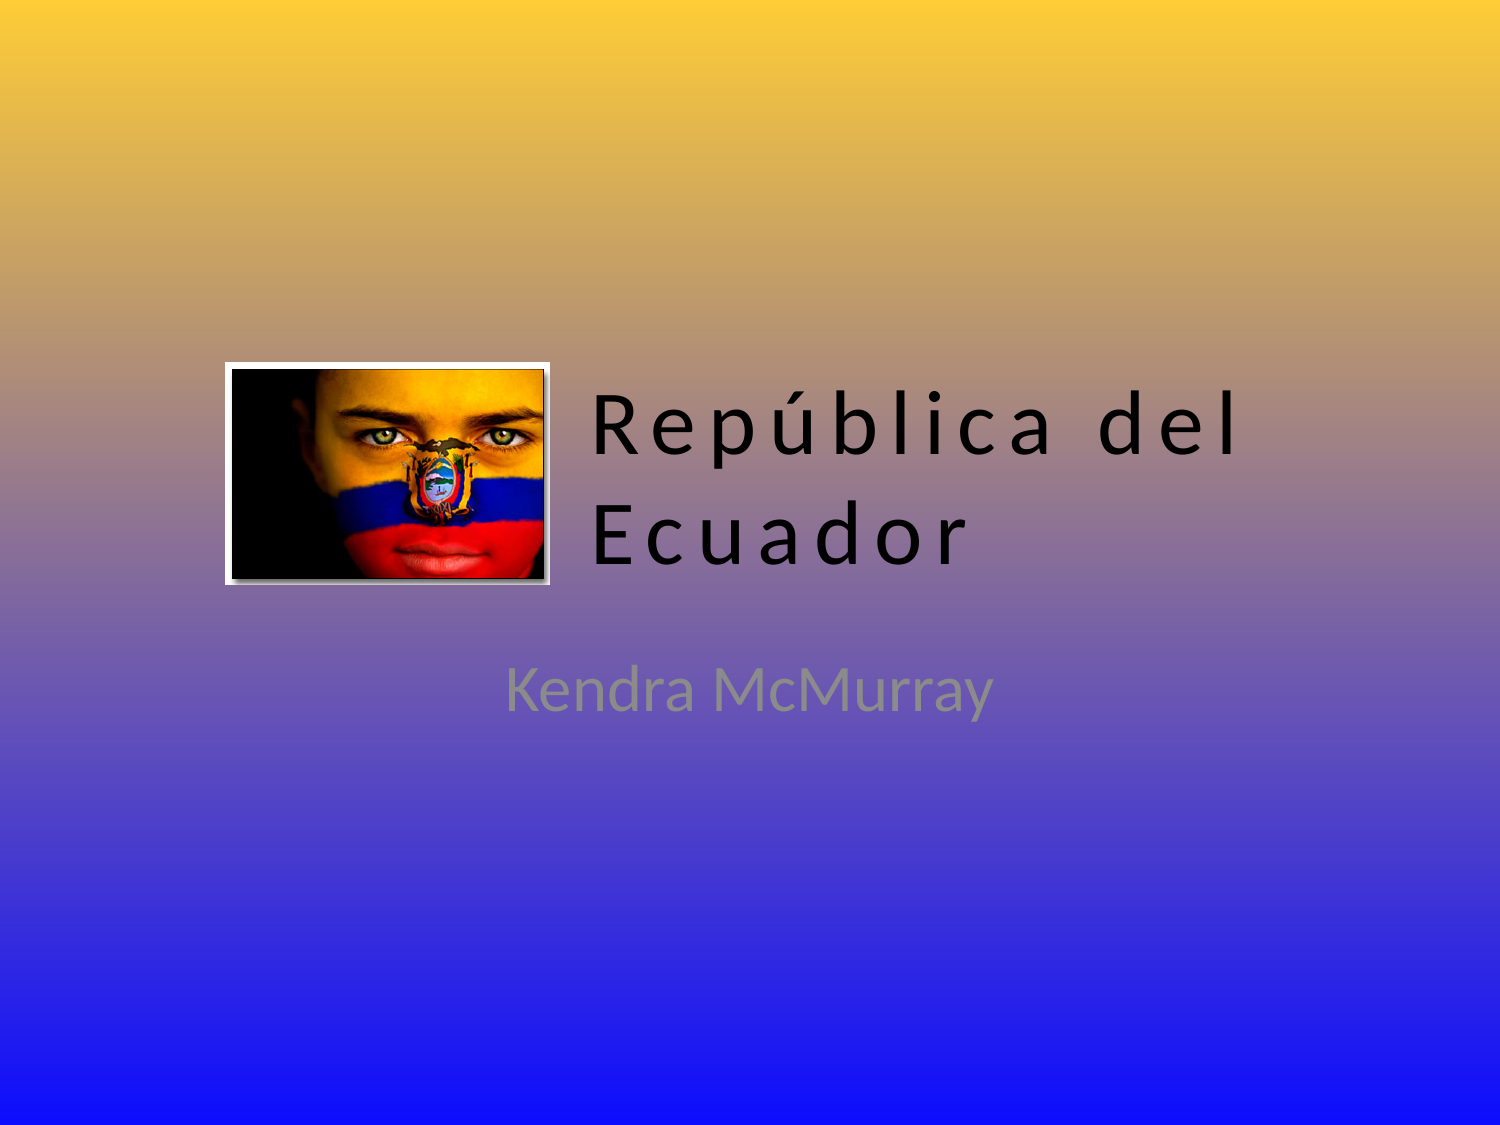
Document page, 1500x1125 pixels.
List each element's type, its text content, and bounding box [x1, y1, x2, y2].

subtitle Kendra McMurray [225, 637, 1275, 925]
picture [224, 362, 551, 585]
title República del Ecuador [575, 349, 1475, 591]
